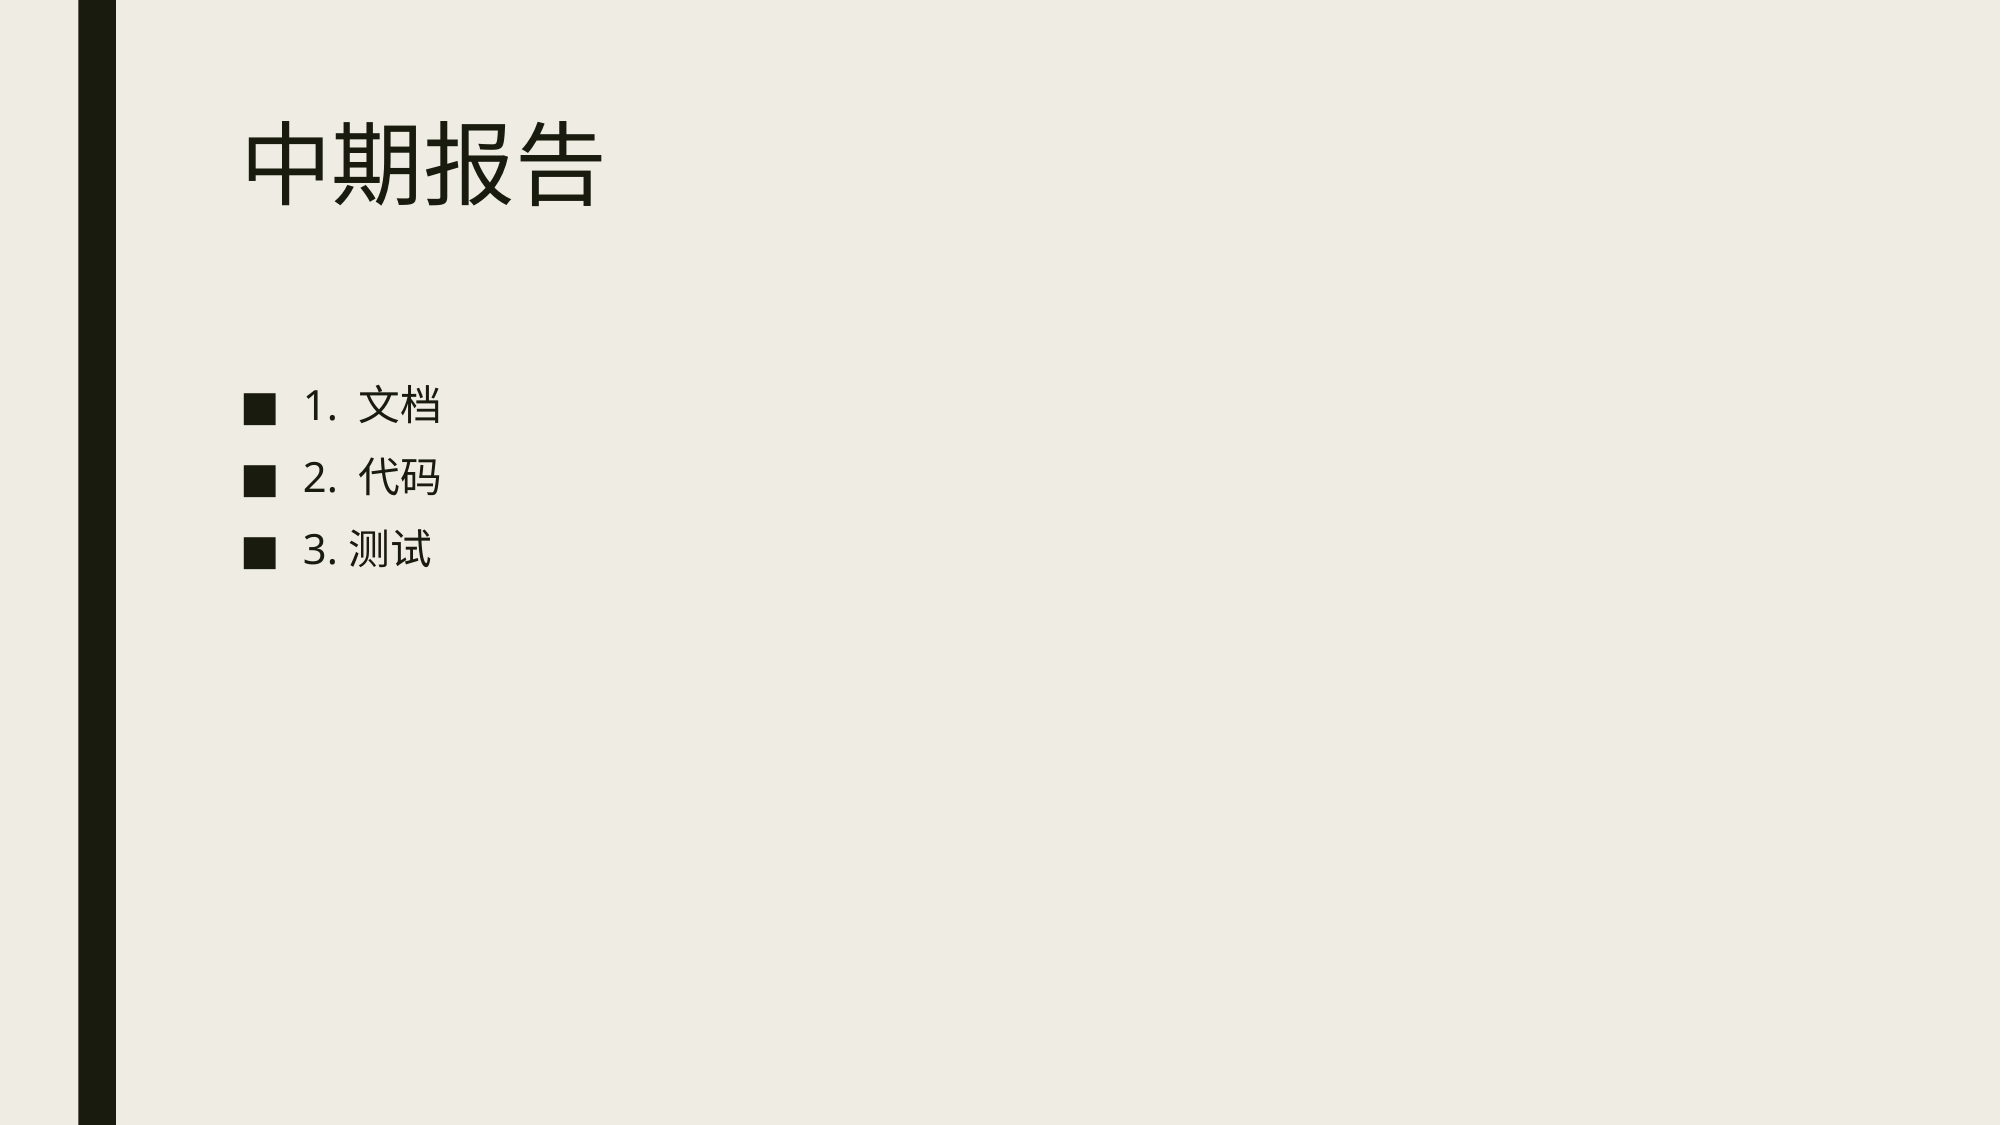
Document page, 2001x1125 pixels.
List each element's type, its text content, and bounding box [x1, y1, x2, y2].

list 1. 文档 2. 代码 3.测试 [225, 375, 1800, 963]
title 中期报告 [225, 112, 1800, 357]
